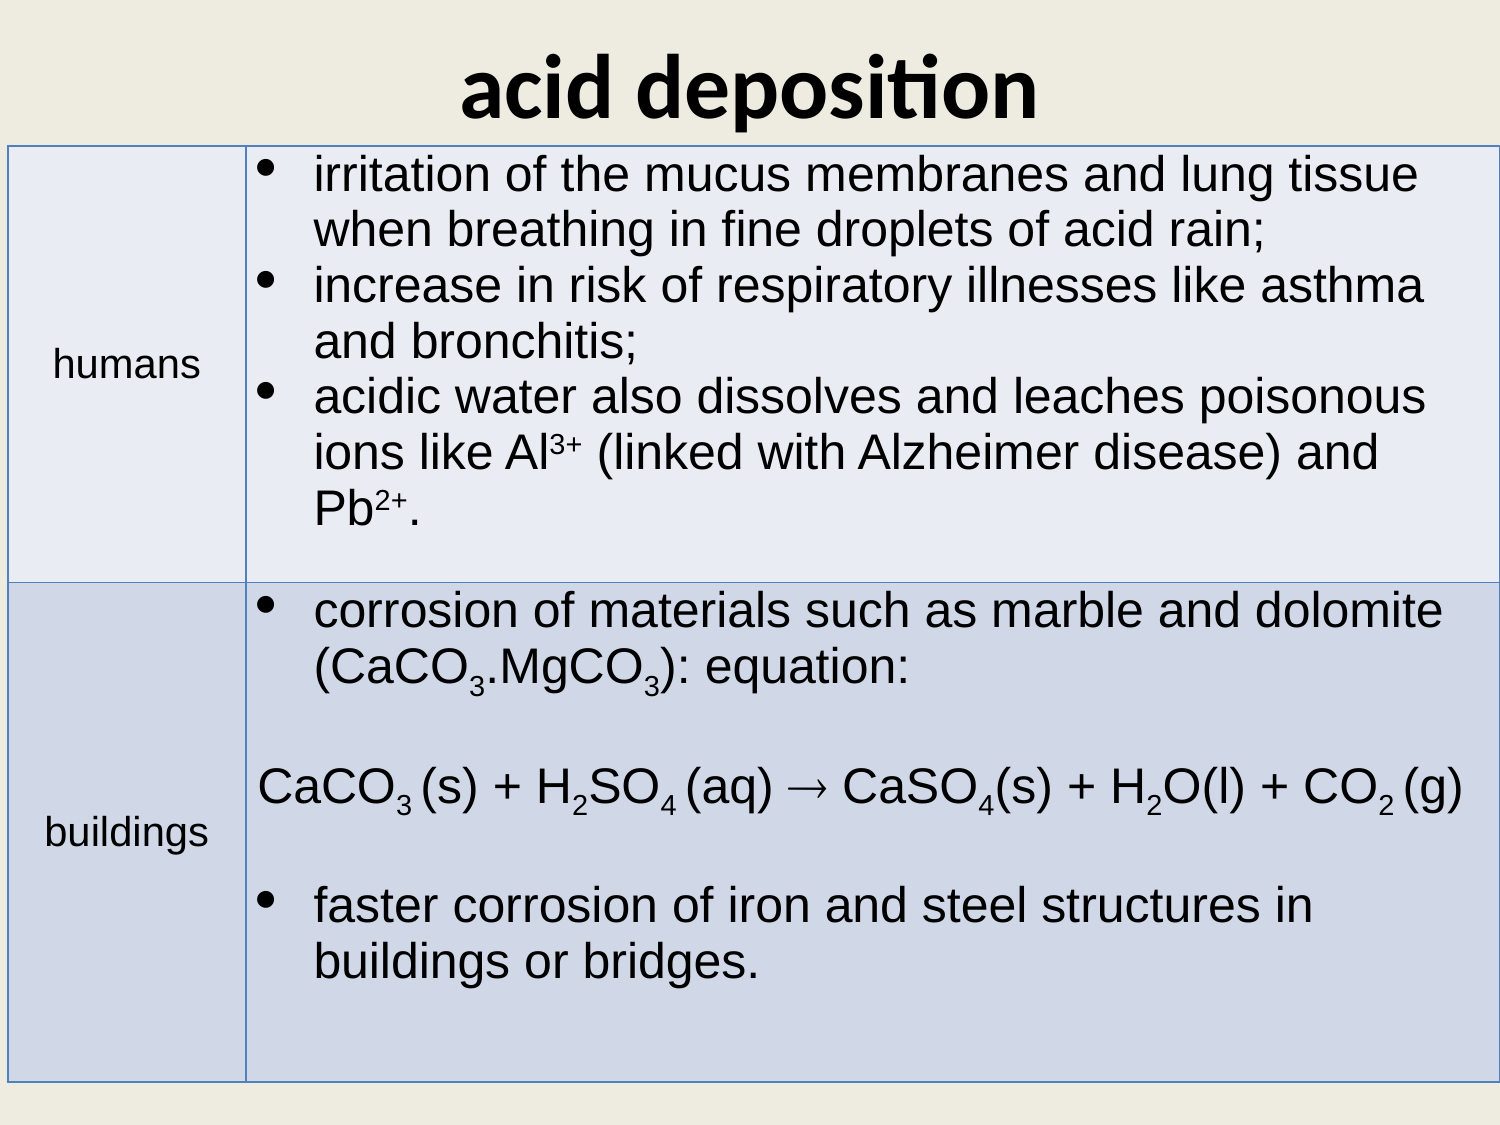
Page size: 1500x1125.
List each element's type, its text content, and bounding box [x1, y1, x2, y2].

table_header irritation of the mucus membranes and lung tissue when breathing in fine droplets of acid rain; increase in risk of respiratory illnesses like asthma and bronchitis; acidic water also dissolves and leaches poisonous ions like Al3+ (linked with Alzheimer disease) and Pb2+. [247, 147, 1499, 582]
table_cell buildings [9, 583, 245, 1081]
table_cell corrosion of materials such as marble and dolomite (CaCO3.MgCO3): equation: CaCO3 (s) + H2SO4 (aq)  CaSO4(s) + H2O(l) + CO2 (g) faster corrosion of iron and steel structures in buildings or bridges. [247, 583, 1499, 1081]
title acid deposition [75, 10, 1425, 145]
table_header humans [9, 147, 245, 582]
